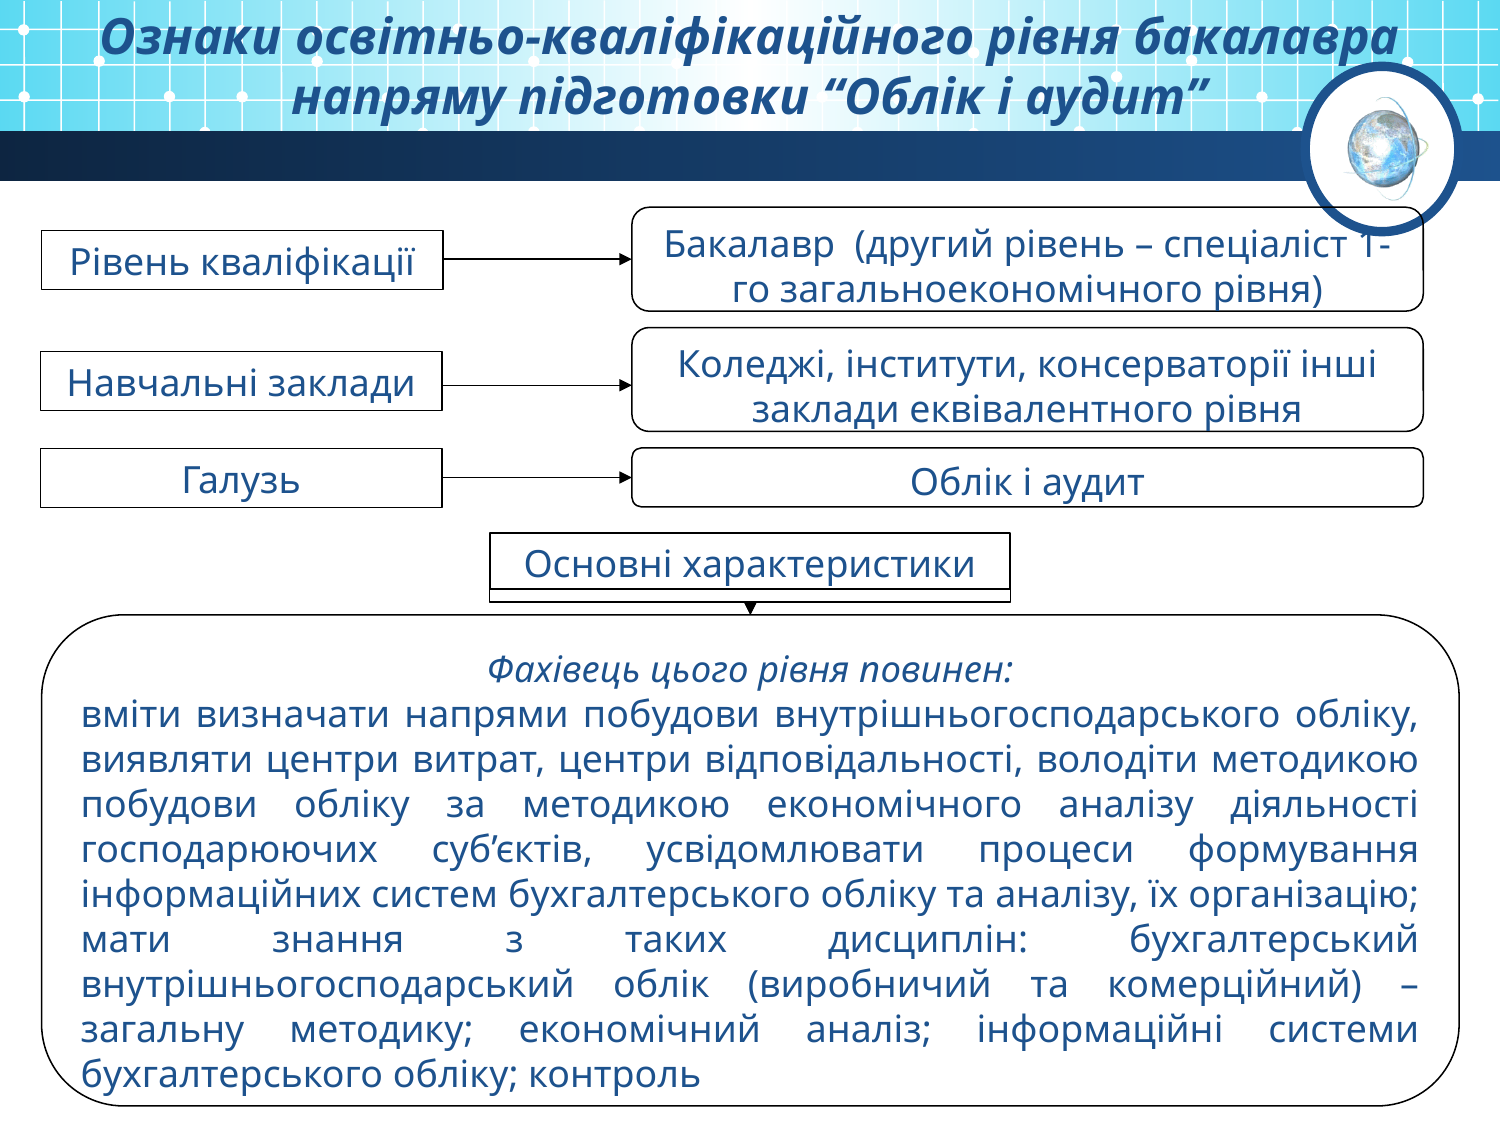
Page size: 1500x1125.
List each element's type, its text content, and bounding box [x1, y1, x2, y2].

text_box Облік і аудит [631, 447, 1424, 507]
text_box Бакалавр (другий рівень – спеціаліст 1-го загальноекономічного рівня) [631, 207, 1424, 312]
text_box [751, 560, 1010, 616]
text_box Галузь [40, 448, 442, 508]
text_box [489, 560, 751, 616]
text_box Навчальні заклади [40, 351, 442, 411]
text_box Фахівець цього рівня повинен: вміти визначати напрями побудови внутрішньогосподарського обліку, виявляти центри витрат, центри відповідальності, володіти методикою побудови обліку за методикою економічного аналізу діяльності господарюючих суб’єктів, усвідомлювати процеси формування інформаційних систем бухгалтерського обліку та аналізу, їх організацію; мати знання з таких дисциплін: бухгалтерський внутрішньогосподарський облік (виробничий та комерційний) – загальну методику; економічний аналіз; інформаційні системи бухгалтерського обліку; контроль [41, 614, 1460, 1106]
text_box Рівень кваліфікації [41, 230, 443, 290]
picture [1310, 130, 1454, 214]
text_box Коледжі, інститути, консерваторії інші заклади еквівалентного рівня [631, 327, 1424, 432]
title Ознаки освітньо-кваліфікаційного рівня бакалавра напряму підготовки “Облік і аудит” [0, 0, 1500, 130]
text_box Основні характеристики [490, 532, 1010, 560]
